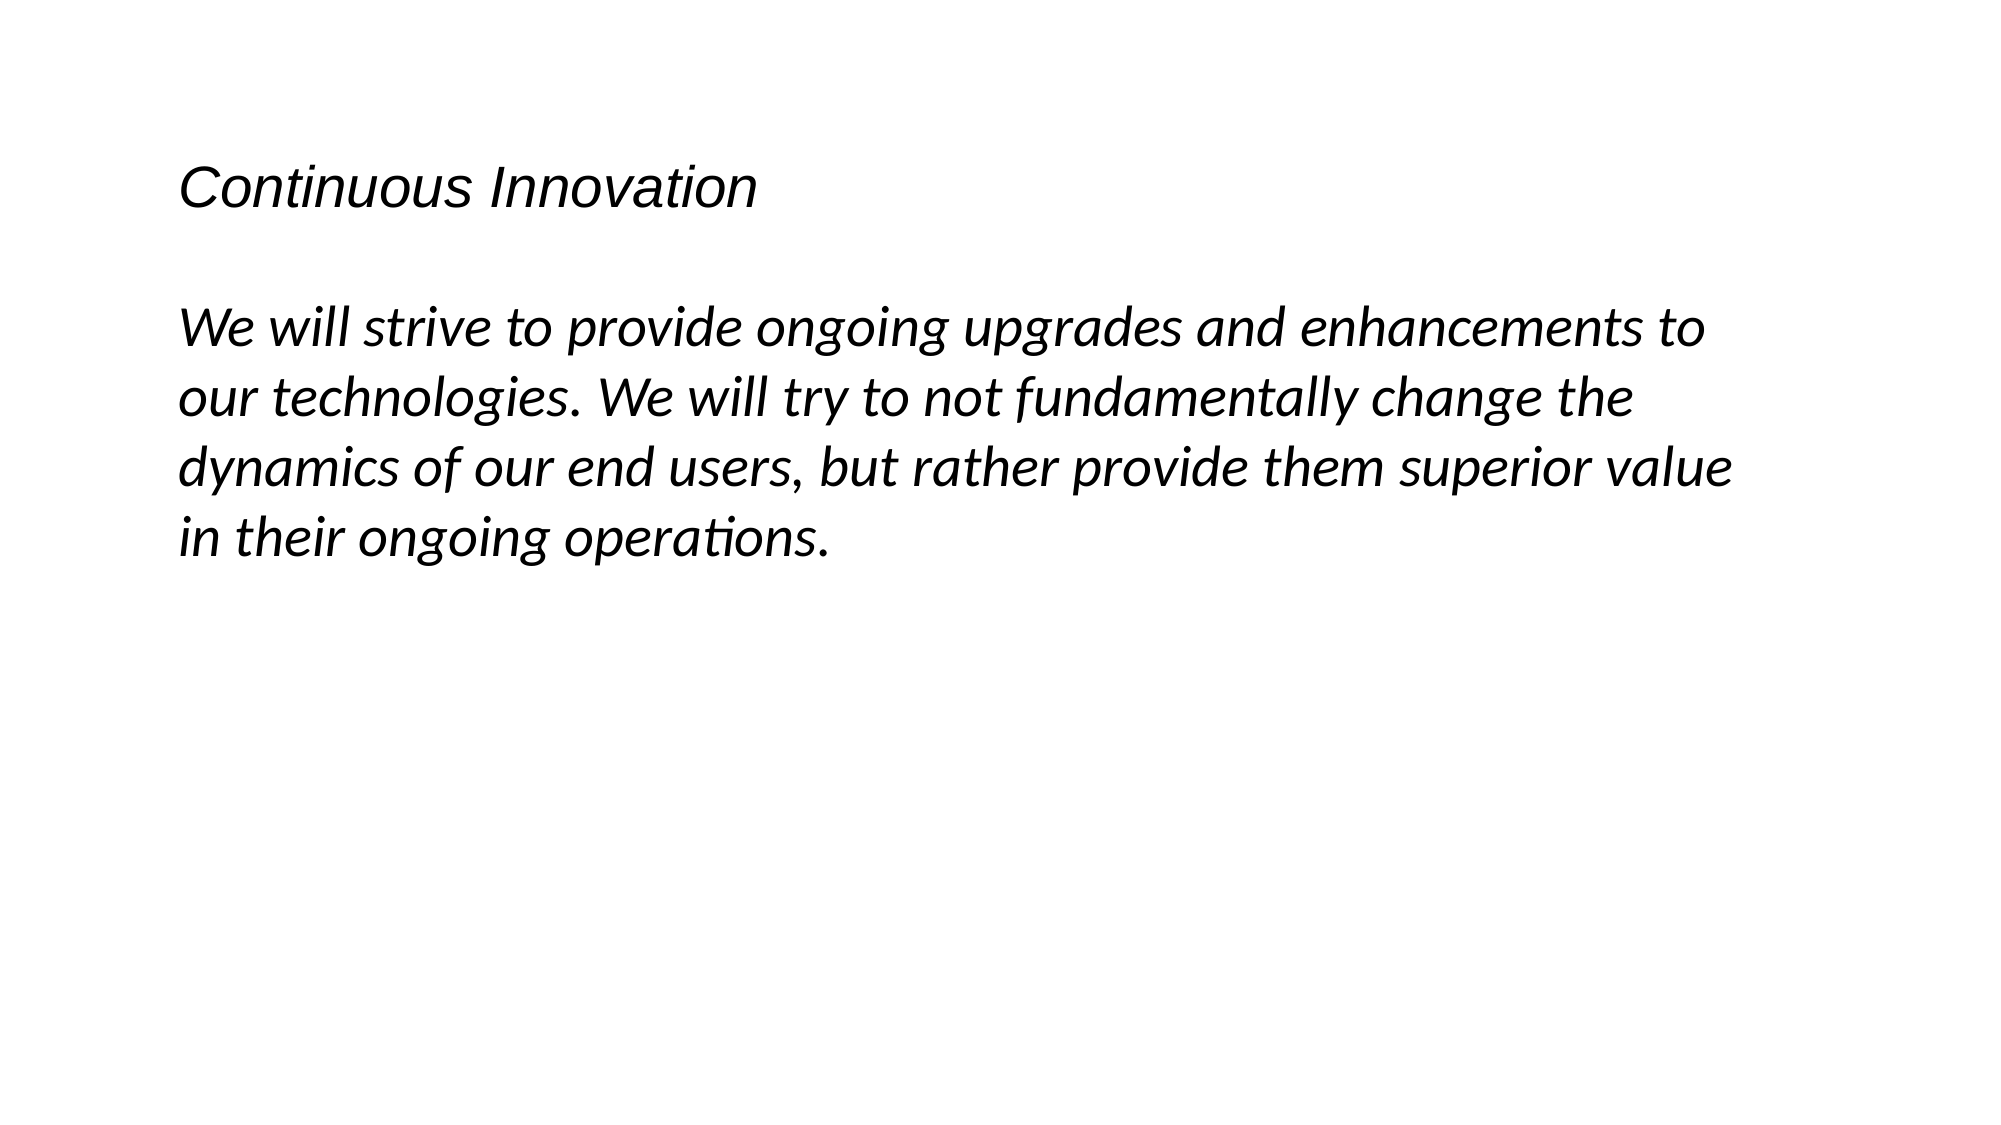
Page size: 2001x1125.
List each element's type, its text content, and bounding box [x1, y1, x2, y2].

text_box Continuous Innovation We will strive to provide ongoing upgrades and enhancements to our technologies. We will try to not fundamentally change the dynamics of our end users, but rather provide them superior value in their ongoing operations. [163, 141, 1762, 576]
